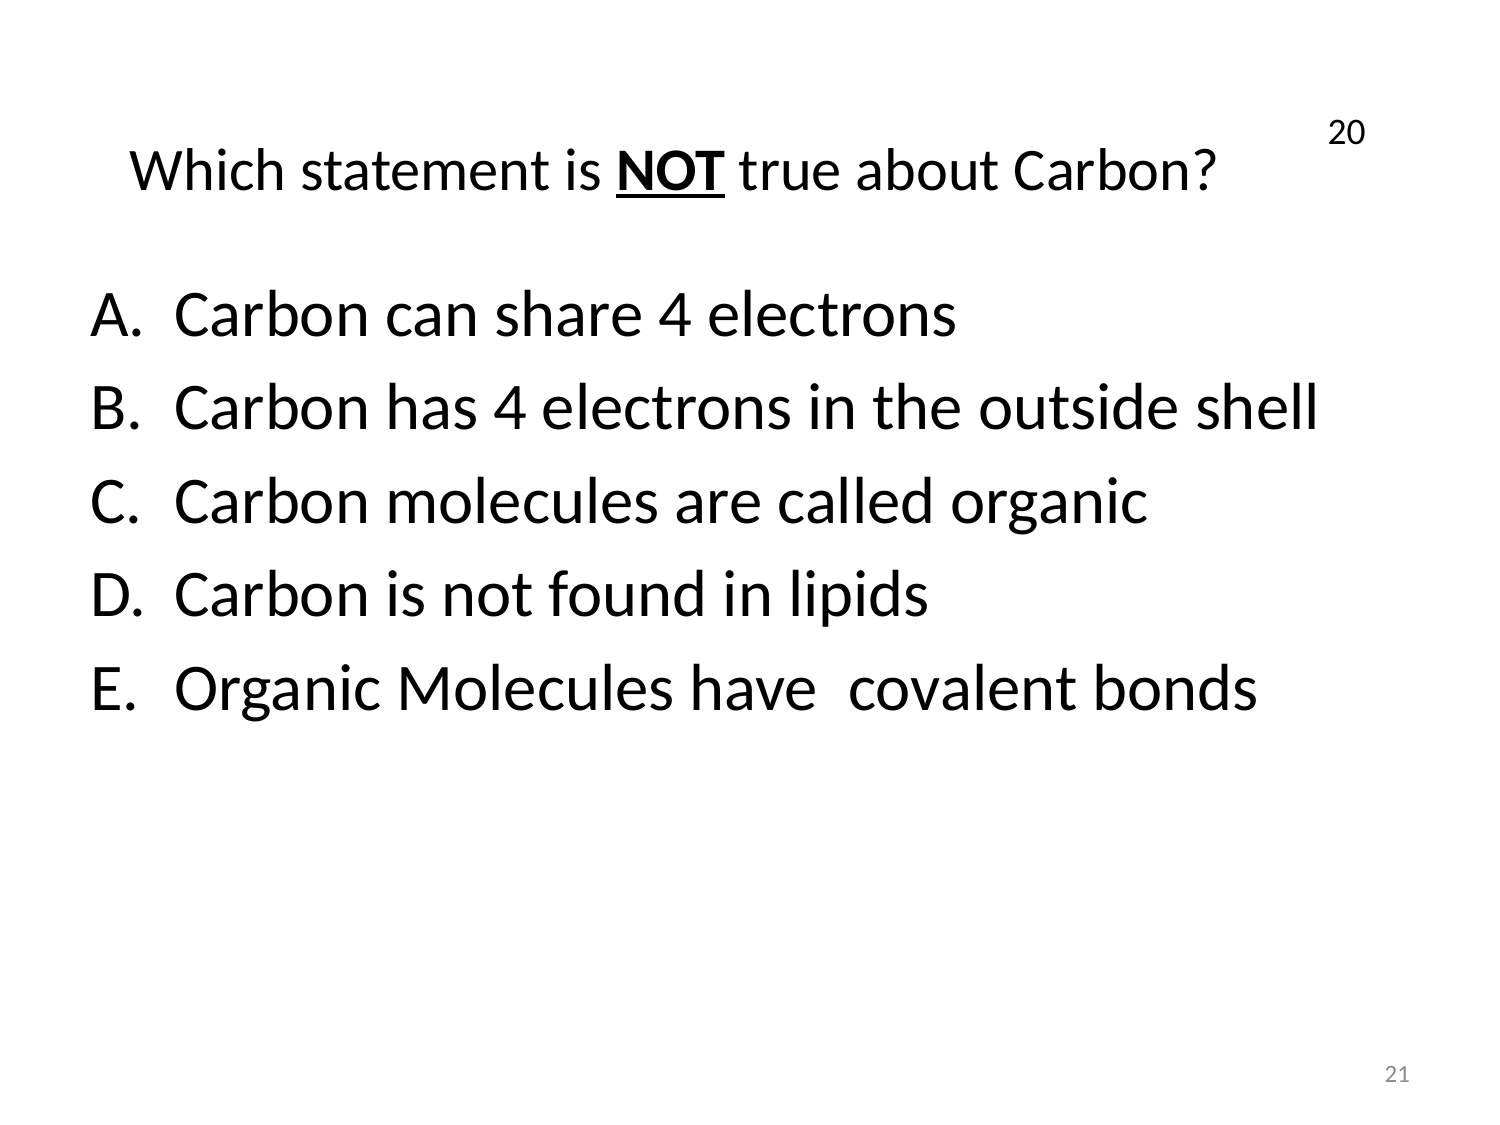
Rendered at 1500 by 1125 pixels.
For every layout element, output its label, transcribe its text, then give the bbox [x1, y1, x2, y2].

title Which statement is NOT true about Carbon? [75, 99, 1275, 233]
list Carbon can share 4 electrons Carbon has 4 electrons in the outside shell Carbon molecules are called organic Carbon is not found in lipids Organic Molecules have covalent bonds [75, 262, 1425, 1005]
slide_number 21 [1074, 1042, 1425, 1103]
text_box 20 [1312, 99, 1381, 160]
